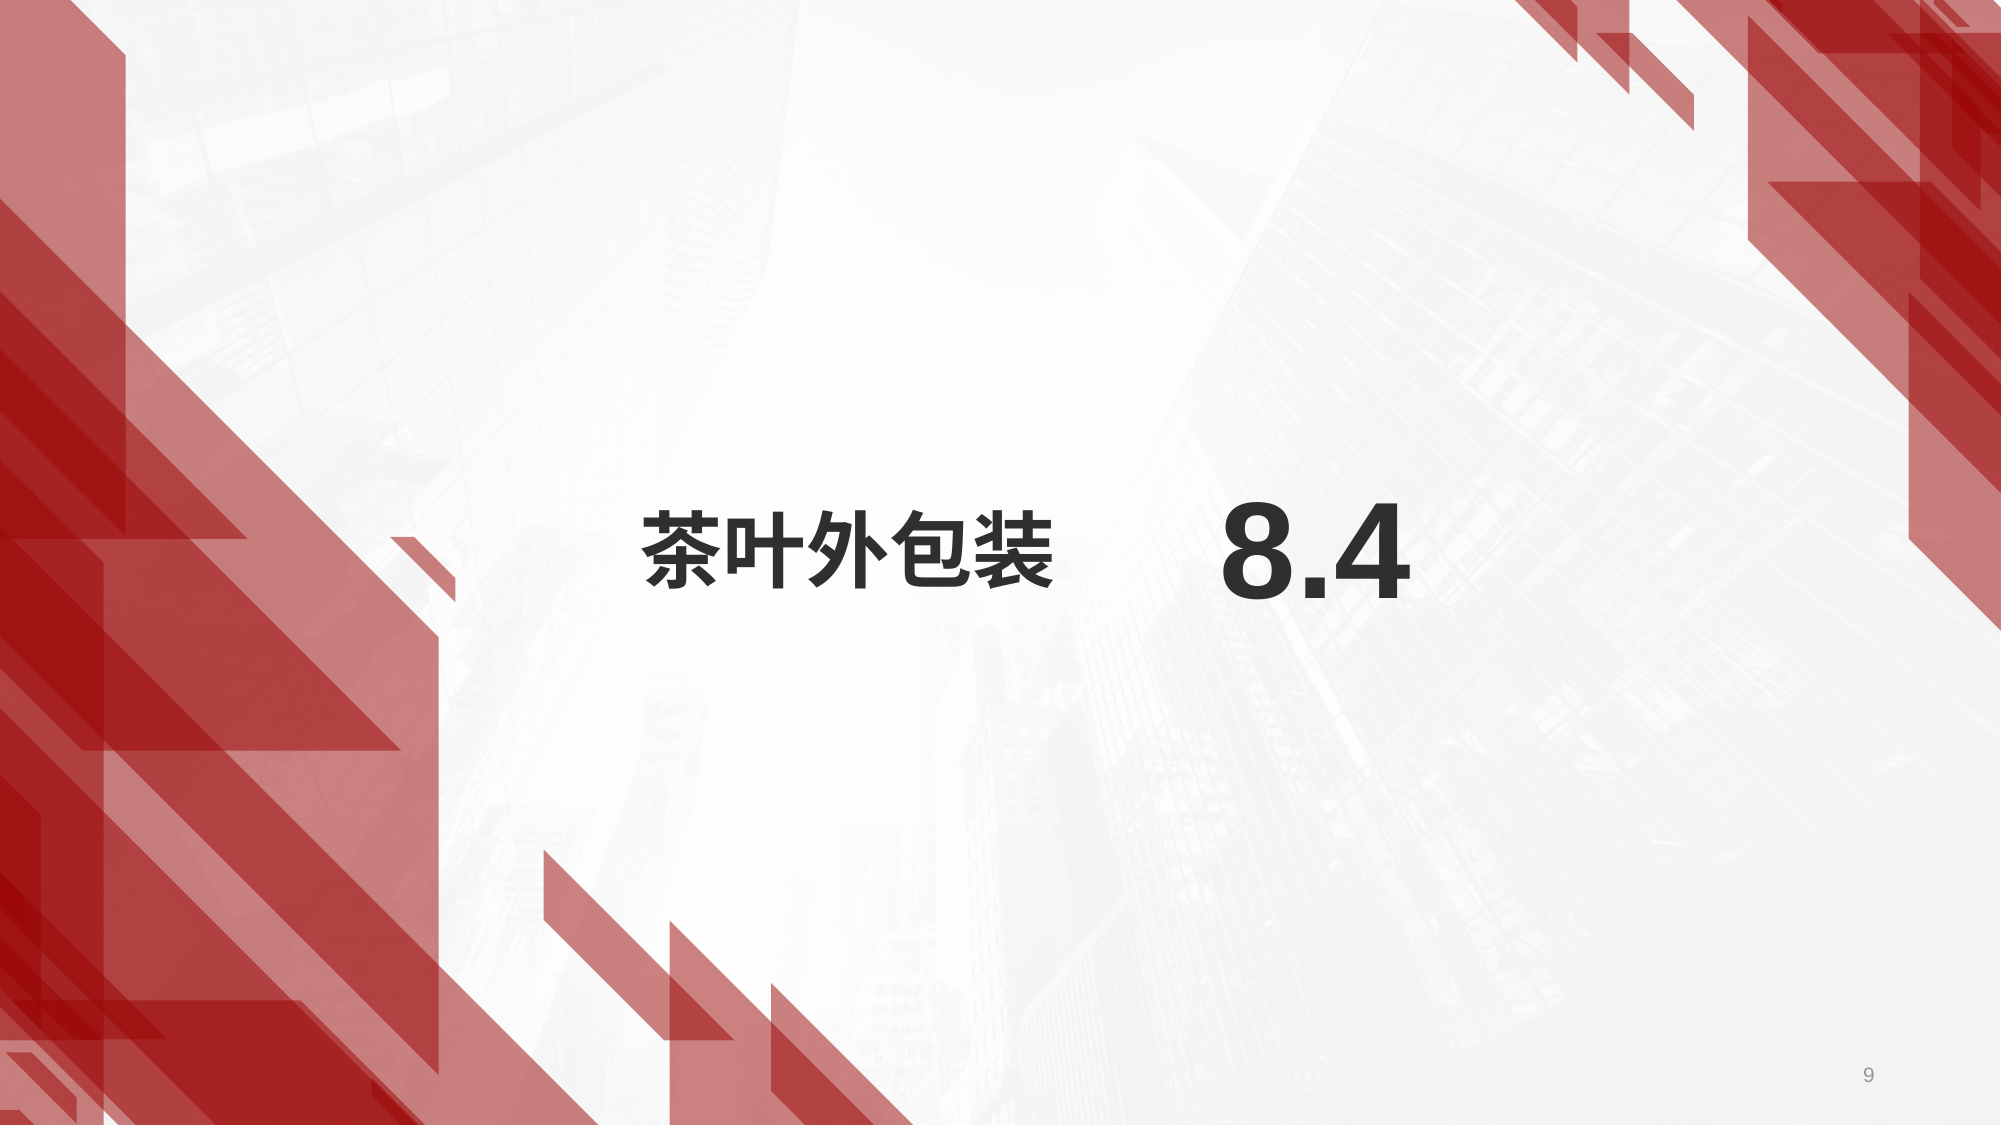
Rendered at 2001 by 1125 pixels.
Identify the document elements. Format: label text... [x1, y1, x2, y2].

slide_number 9 [1452, 1056, 1890, 1092]
list 8.4 [1204, 451, 1429, 634]
title 茶叶外包装 [624, 479, 1093, 606]
